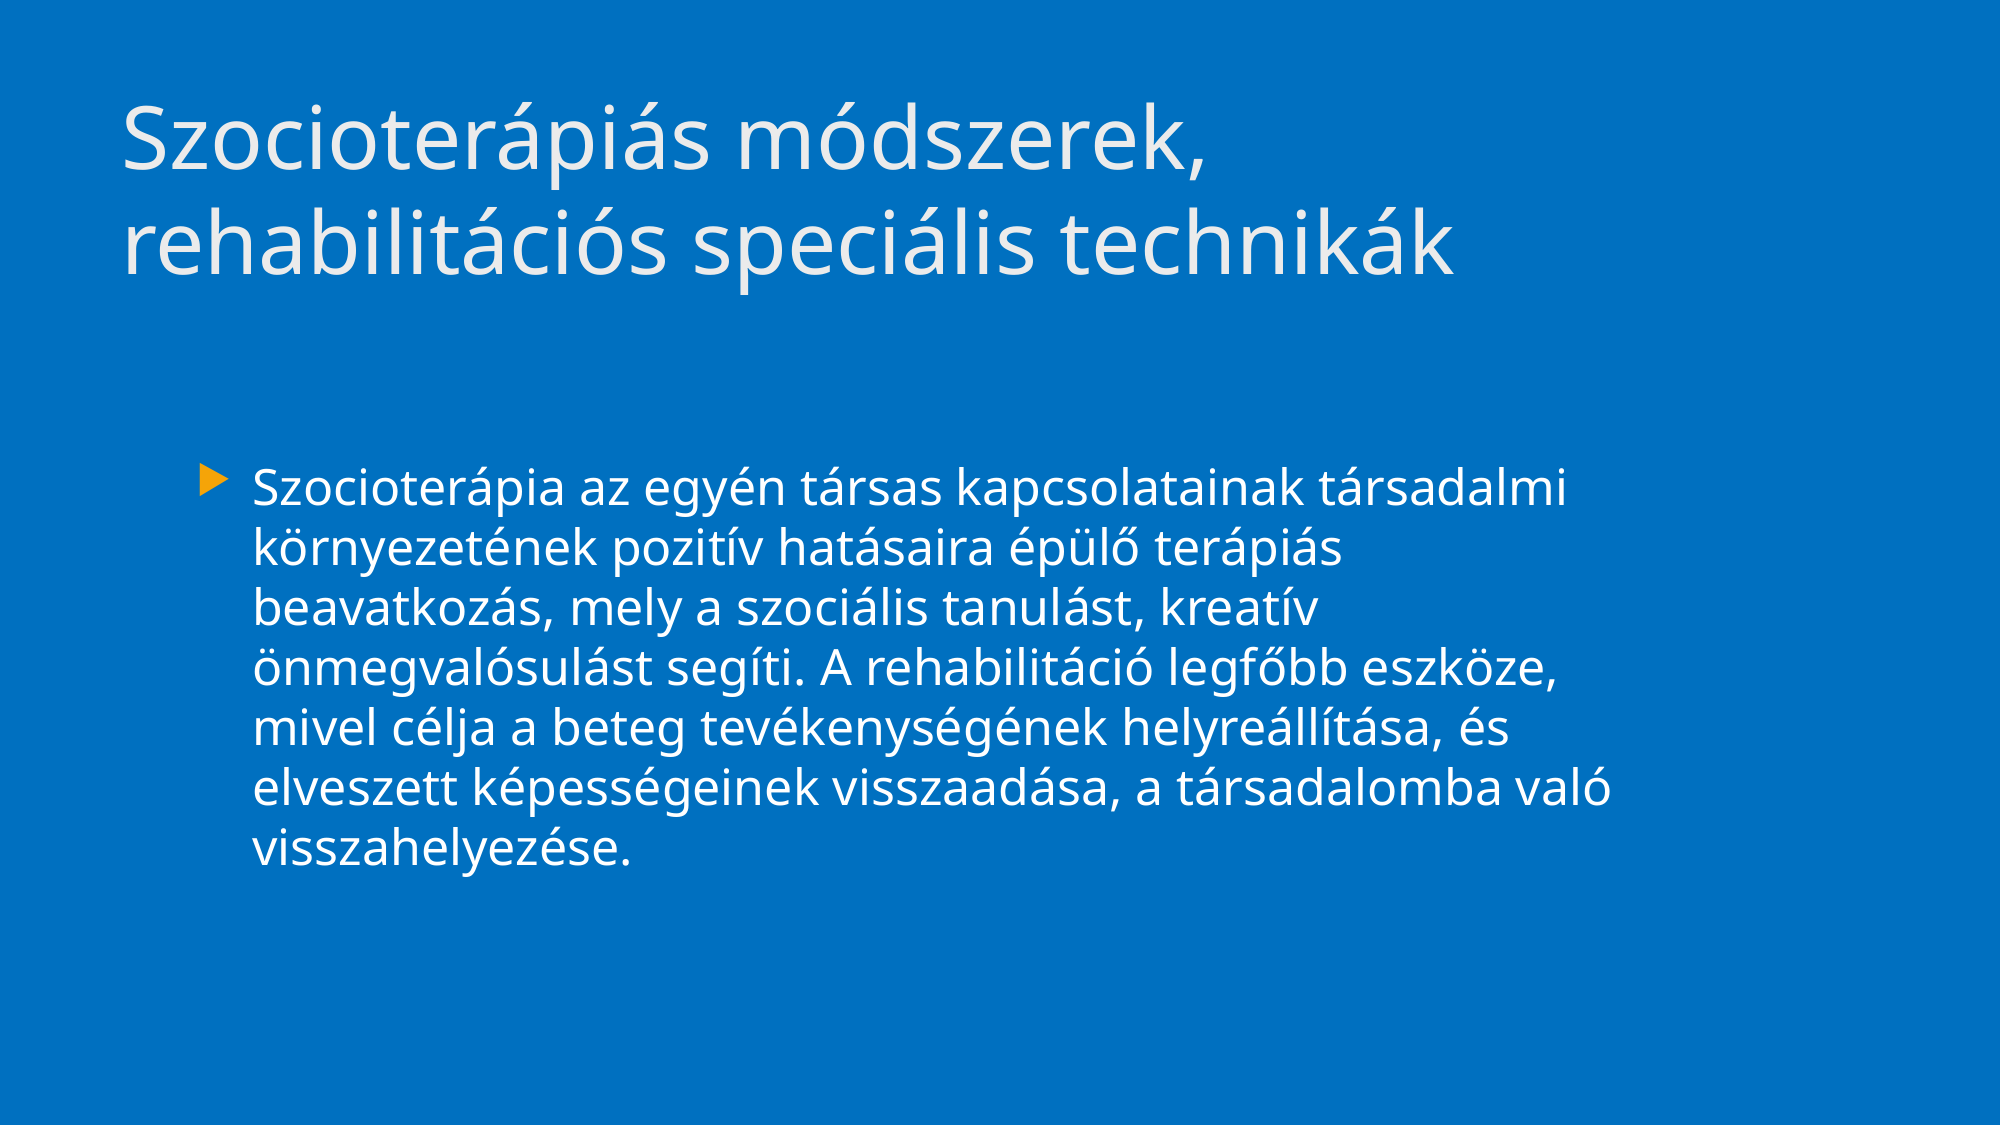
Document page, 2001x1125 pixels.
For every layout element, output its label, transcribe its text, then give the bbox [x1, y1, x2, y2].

title Szocioterápiás módszerek, rehabilitációs speciális technikák [106, 74, 1649, 304]
list Szocioterápia az egyén társas kapcsolatainak társadalmi környezetének pozitív hatásaira épülő terápiás beavatkozás, mely a szociális tanulást, kreatív önmegvalósulást segíti. A rehabilitáció legfőbb eszköze, mivel célja a beteg tevékenységének helyreállítása, és elveszett képességeinek visszaadása, a társadalomba való visszahelyezése. [181, 447, 1649, 1025]
